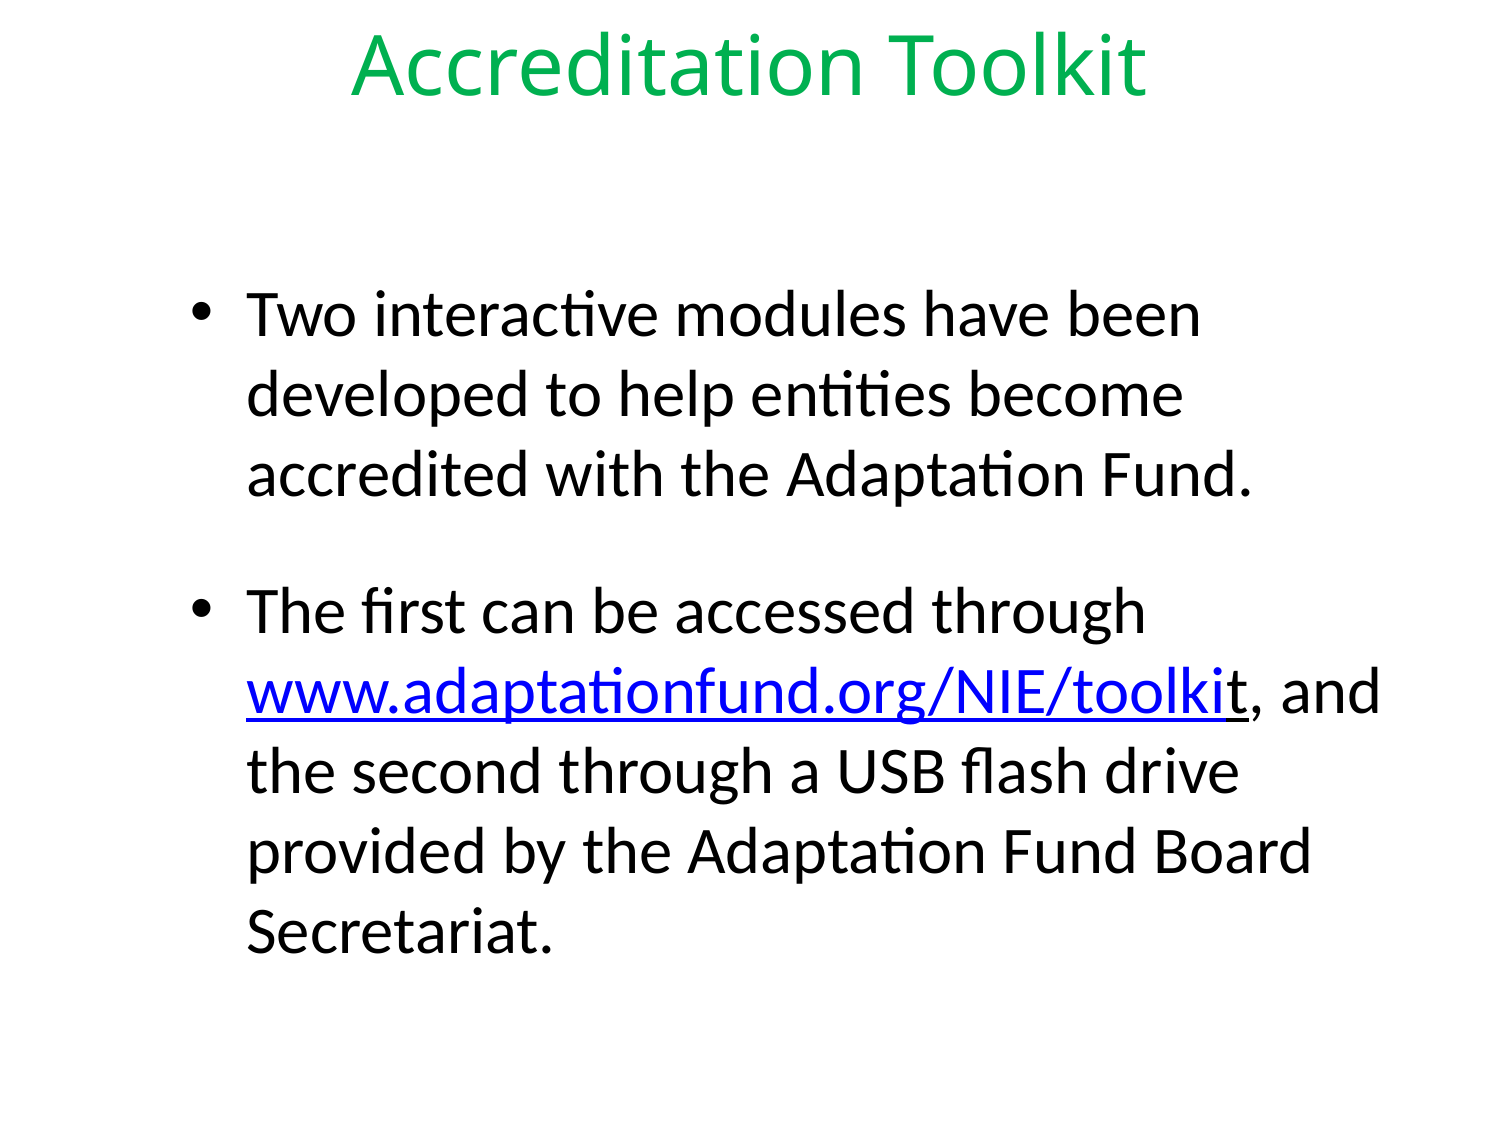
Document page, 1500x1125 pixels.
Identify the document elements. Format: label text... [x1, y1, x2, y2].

title Accreditation Toolkit [75, 0, 1425, 225]
list Two interactive modules have been developed to help entities become accredited with the Adaptation Fund. The first can be accessed through www.adaptationfund.org/NIE/toolkit, and the second through a USB flash drive provided by the Adaptation Fund Board Secretariat. [174, 262, 1438, 1088]
